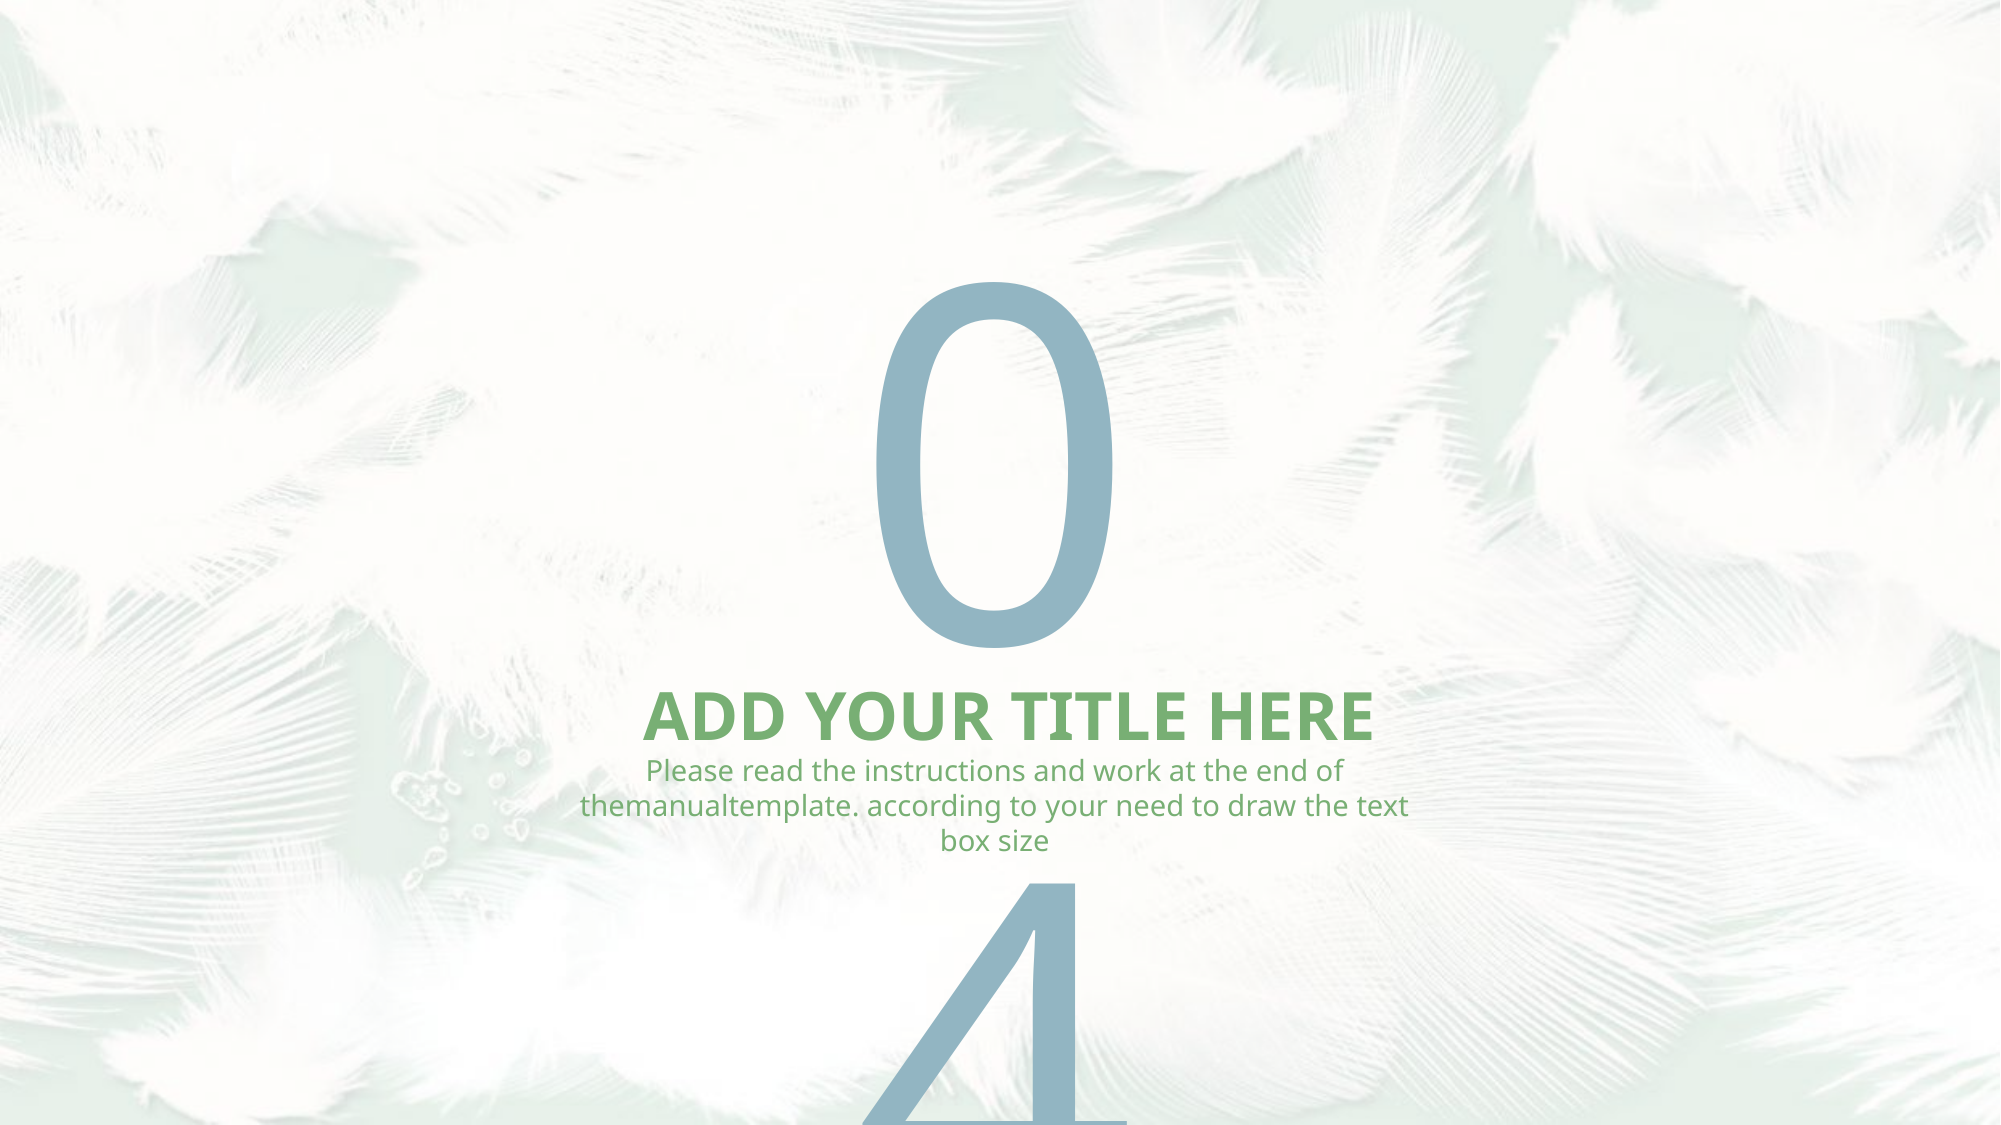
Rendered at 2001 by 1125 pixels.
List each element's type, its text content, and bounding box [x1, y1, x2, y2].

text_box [579, 666, 1411, 859]
text_box 39% [0, 0, 2000, 1125]
text_box 04 [734, 859, 1256, 1125]
text_box 04 [734, 138, 1256, 666]
